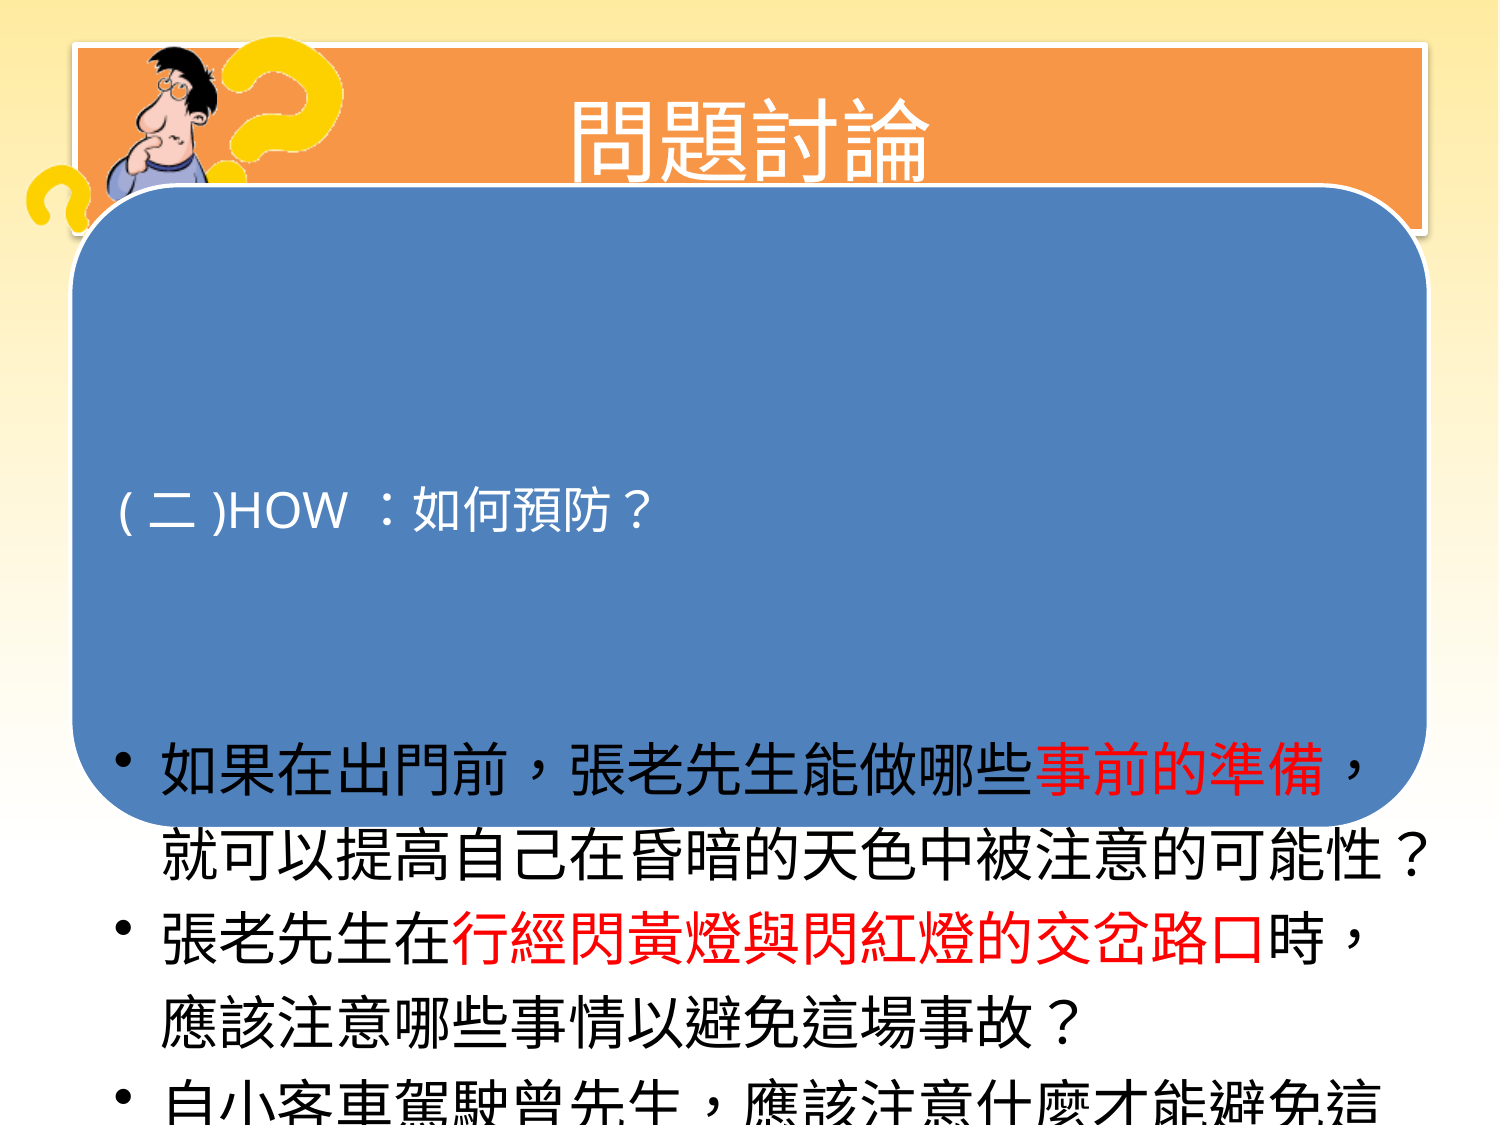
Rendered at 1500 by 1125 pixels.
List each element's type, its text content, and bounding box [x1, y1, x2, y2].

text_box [70, 185, 1429, 1125]
title 問題討論 [371, 42, 1428, 184]
picture [0, 0, 1500, 1125]
